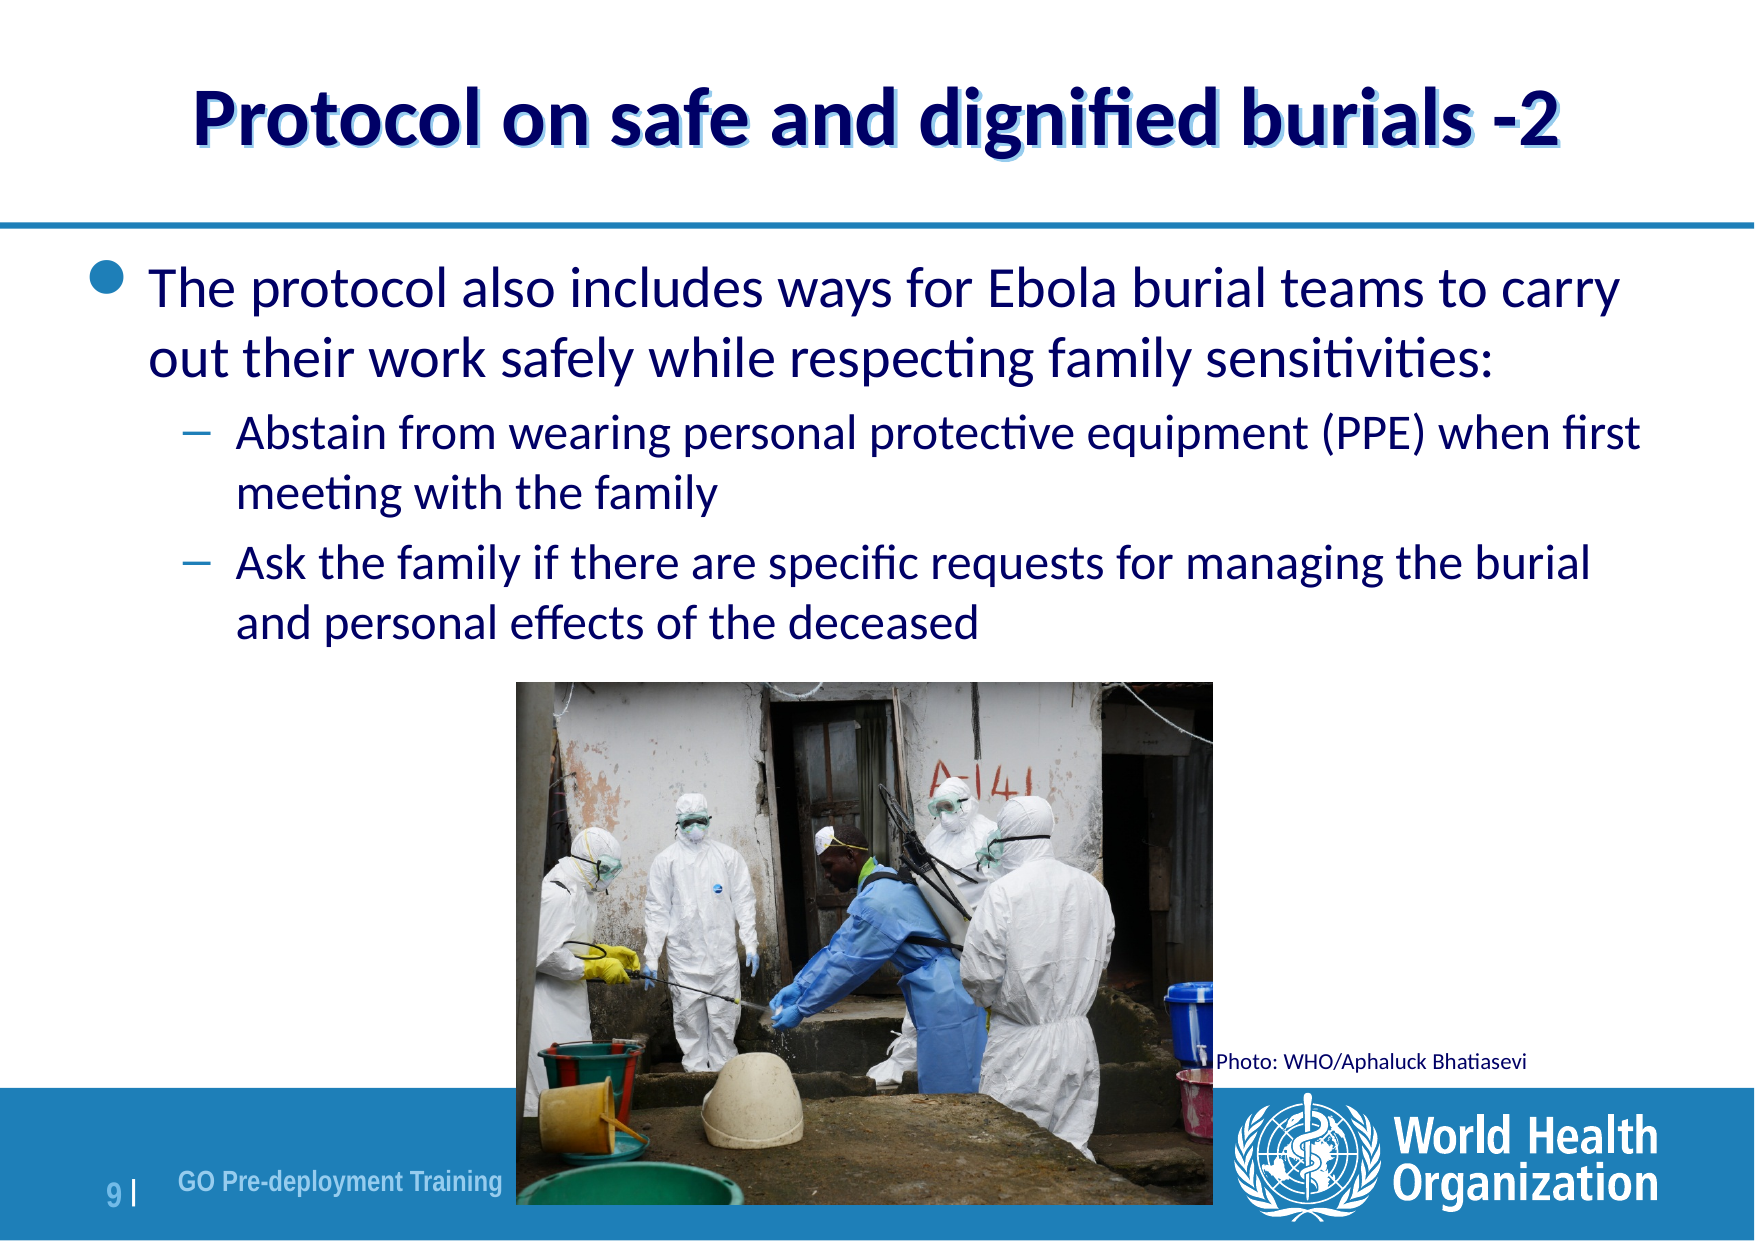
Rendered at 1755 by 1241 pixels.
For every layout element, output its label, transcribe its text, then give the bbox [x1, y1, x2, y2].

picture [516, 682, 1214, 1206]
list The protocol also includes ways for Ebola burial teams to carry out their work safely while respecting family sensitivities: Abstain from wearing personal protective equipment (PPE) when first meeting with the family Ask the family if there are specific requests for managing the burial and personal effects of the deceased [84, 249, 1676, 1084]
text_box Photo: WHO/Aphaluck Bhatiasevi [1218, 1038, 1669, 1083]
title Protocol on safe and dignified burials -2 [0, 0, 1755, 224]
